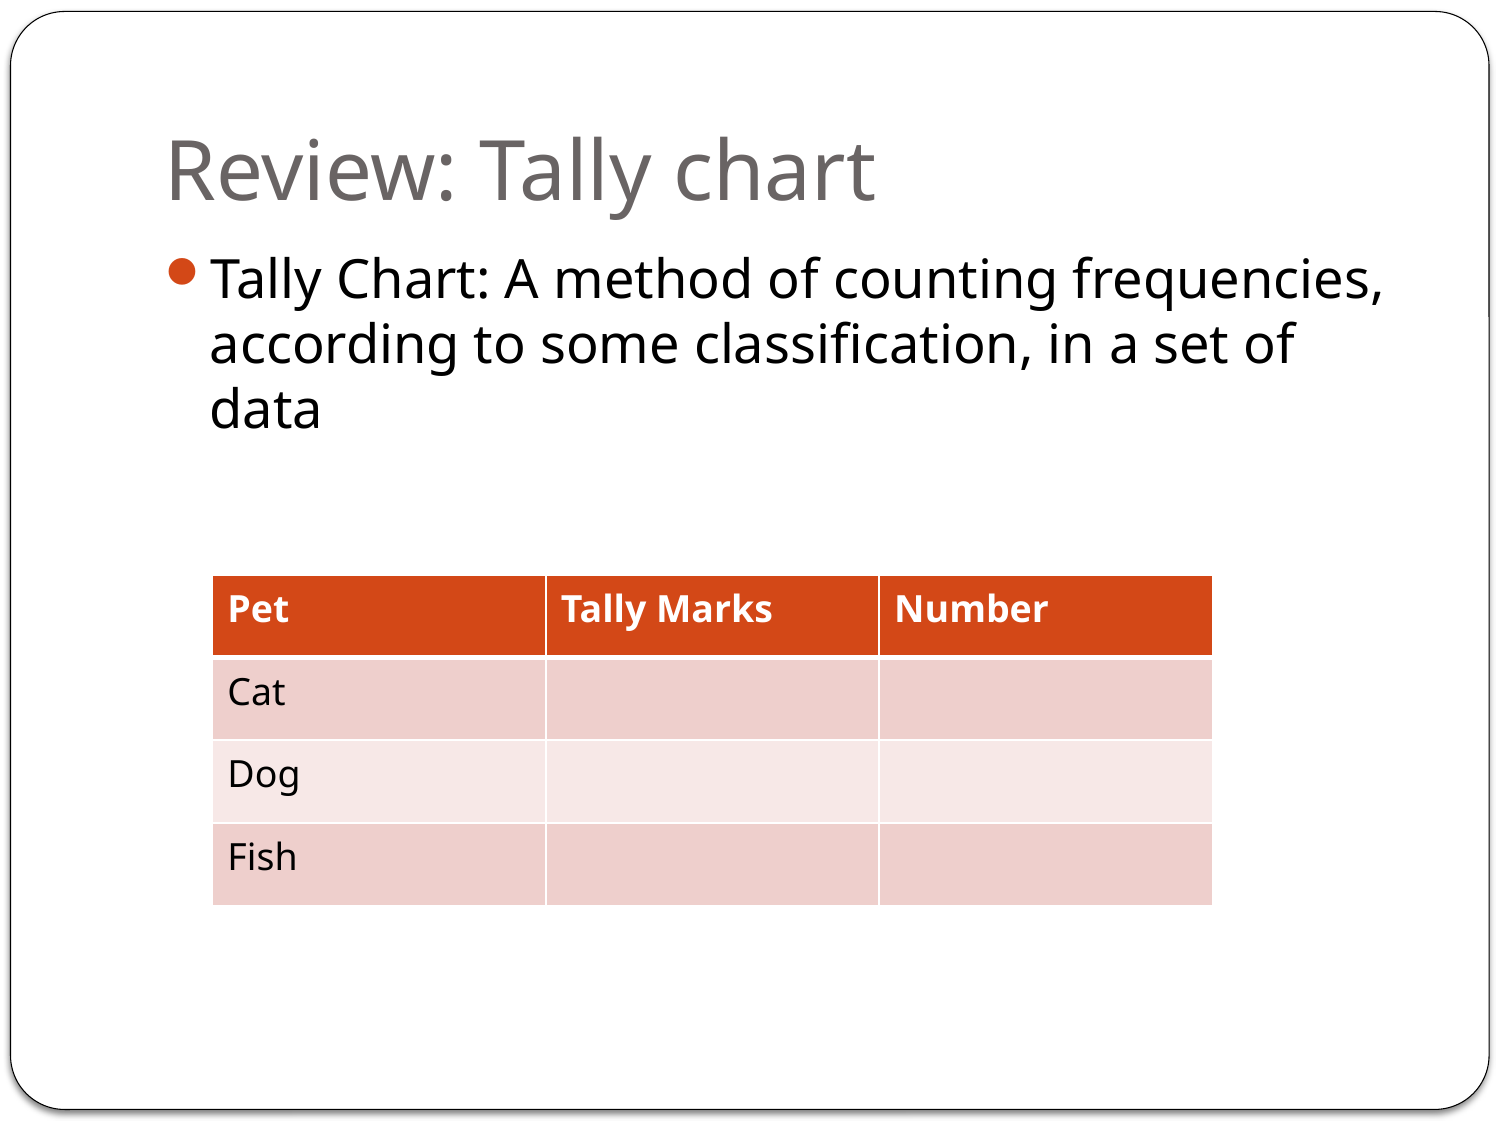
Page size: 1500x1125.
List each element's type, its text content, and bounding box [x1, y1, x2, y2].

table_cell [547, 741, 878, 822]
table_header Pet [213, 576, 545, 655]
title Review: Tally chart [150, 45, 1425, 233]
table_cell [547, 660, 878, 739]
list Tally Chart: A method of counting frequencies, according to some classification, in a set of data [150, 237, 1425, 988]
table_cell Fish [213, 824, 545, 905]
table_cell Dog [213, 741, 545, 822]
table_cell Cat [213, 660, 545, 739]
table_cell [547, 824, 878, 905]
table_cell [880, 741, 1212, 822]
table_cell [880, 660, 1212, 739]
table_header Tally Marks [547, 576, 878, 655]
table_cell [880, 824, 1212, 905]
table_header Number [880, 576, 1212, 655]
